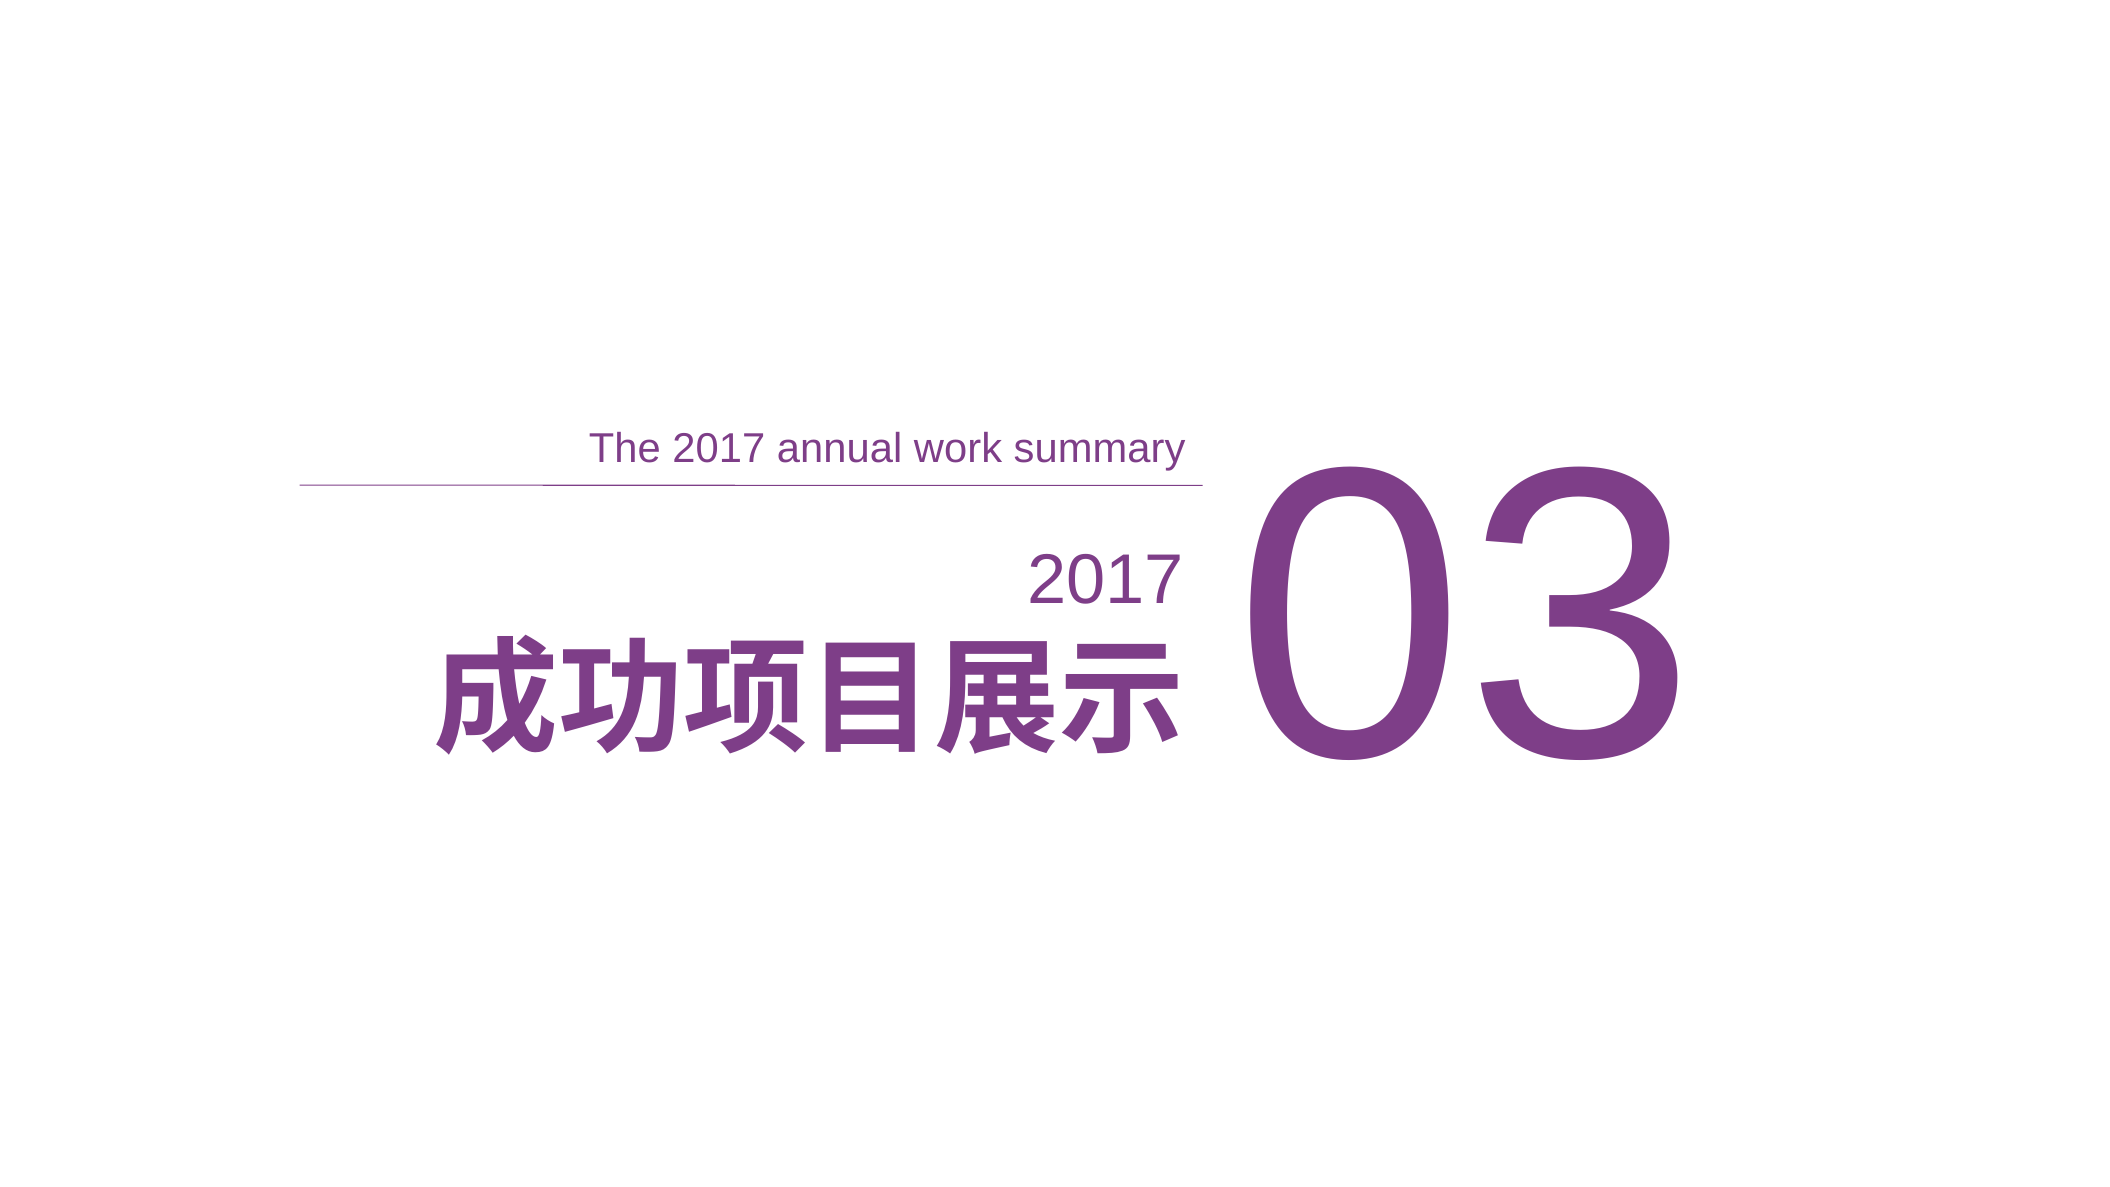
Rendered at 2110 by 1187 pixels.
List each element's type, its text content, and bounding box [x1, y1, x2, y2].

text_box 03 [1220, 334, 1711, 847]
text_box 2017 成功项目展示 [418, 525, 1199, 775]
text_box The 2017 annual work summary [573, 413, 1201, 479]
